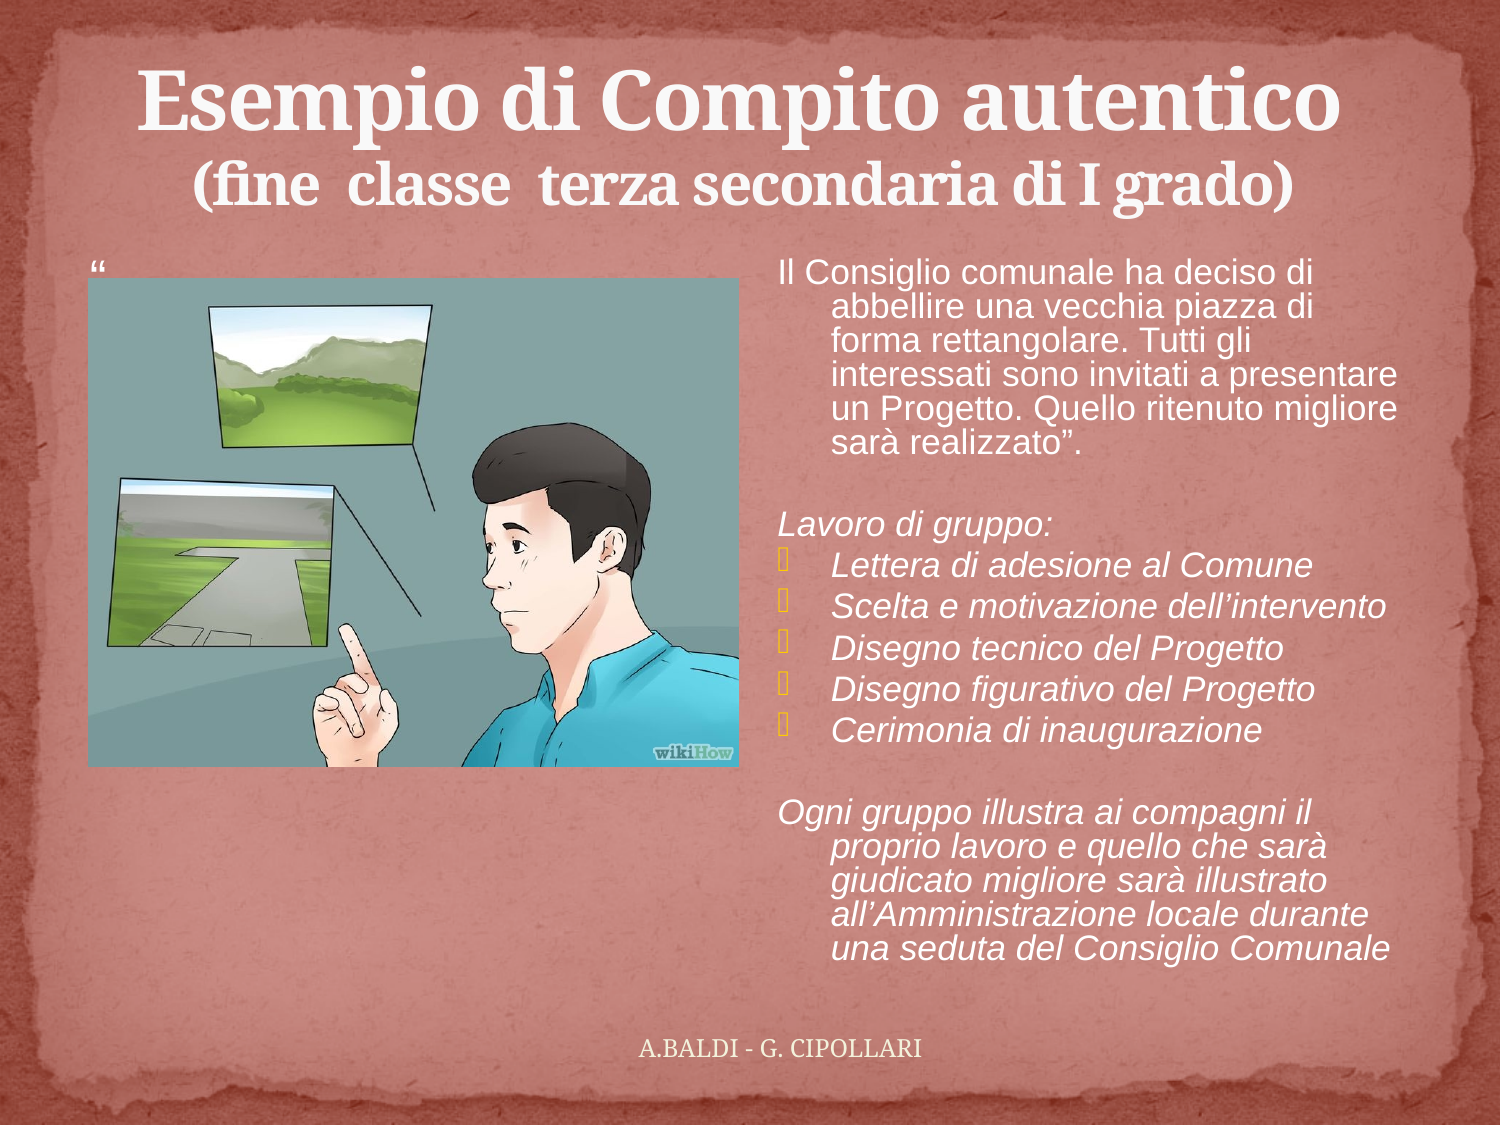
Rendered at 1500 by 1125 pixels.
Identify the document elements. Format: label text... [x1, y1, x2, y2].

list “ [75, 249, 741, 1000]
title Esempio di Compito autentico (fine classe terza secondaria di I grado) [74, 24, 1425, 225]
footer A.BALDI - G. CIPOLLARI [350, 1017, 938, 1081]
list Il Consiglio comunale ha deciso di abbellire una vecchia piazza di forma rettangolare. Tutti gli interessati sono invitati a presentare un Progetto. Quello ritenuto migliore sarà realizzato”. Lavoro di gruppo: Lettera di adesione al Comune Scelta e motivazione dell’intervento Disegno tecnico del Progetto Disegno figurativo del Progetto Cerimonia di inaugurazione Ogni gruppo illustra ai compagni il proprio lavoro e quello che sarà giudicato migliore sarà illustrato all’Amministrazione locale durante una seduta del Consiglio Comunale [762, 249, 1429, 1000]
picture [88, 278, 739, 767]
